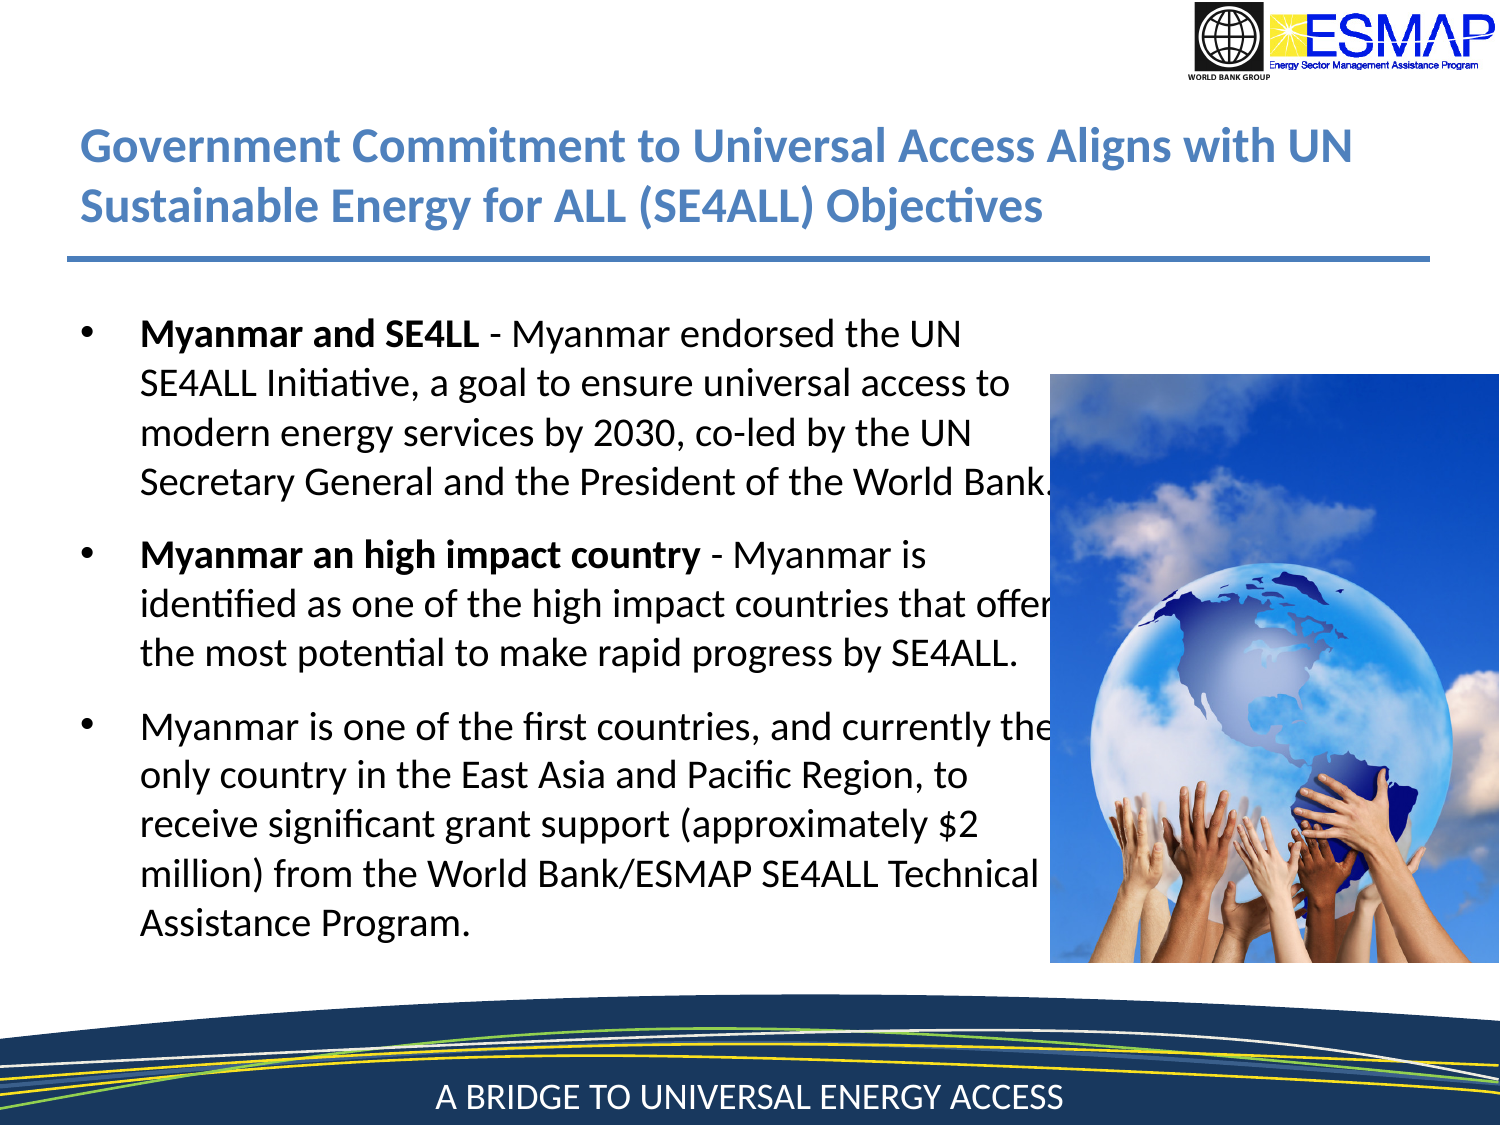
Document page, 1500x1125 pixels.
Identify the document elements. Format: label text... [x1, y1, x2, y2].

text_box [0, 994, 1500, 1064]
text_box [10, 1028, 1285, 1064]
text_box Government Commitment to Universal Access Aligns with UN Sustainable Energy for ALL (SE4ALL) Objectives [65, 78, 1378, 262]
text_box A Bridge to Universal Energy Access [0, 1064, 1500, 1125]
text_box Myanmar and SE4LL - Myanmar endorsed the UN SE4ALL Initiative, a goal to ensure universal access to modern energy services by 2030, co-led by the UN Secretary General and the President of the World Bank. Myanmar an high impact country - Myanmar is identified as one of the high impact countries that offer the most potential to make rapid progress by SE4ALL. Myanmar is one of the first countries, and currently the only country in the East Asia and Pacific Region, to receive significant grant support (approximately $2 million) from the World Bank/ESMAP SE4ALL Technical Assistance Program. [65, 299, 1074, 963]
picture [1188, 1, 1499, 80]
text_box [1425, 1060, 1499, 1064]
picture [1049, 374, 1499, 963]
text_box [389, 1026, 852, 1045]
slide_number 9 [1074, 1042, 1425, 1103]
